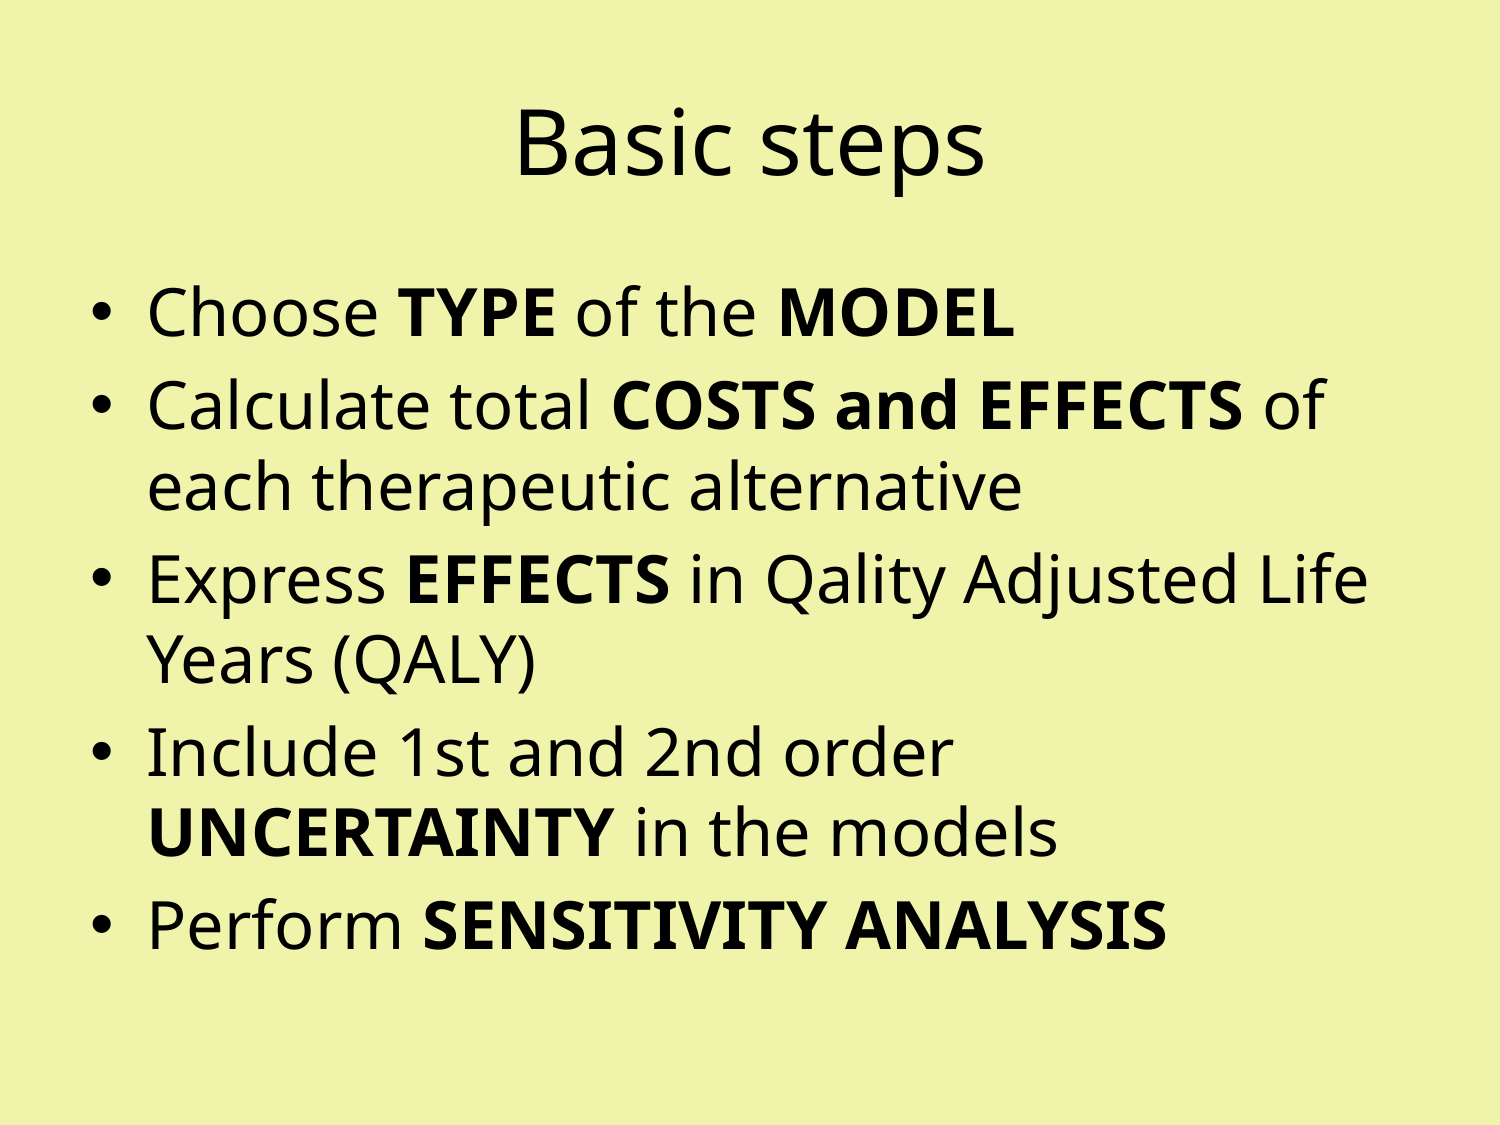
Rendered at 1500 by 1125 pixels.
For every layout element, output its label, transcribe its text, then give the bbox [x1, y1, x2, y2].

title Basic steps [75, 45, 1425, 233]
list Choose TYPE of the MODEL Calculate total COSTS and EFFECTS of each therapeutic alternative Express EFFECTS in Qality Adjusted Life Years (QALY) Include 1st and 2nd order UNCERTAINTY in the models Perform SENSITIVITY ANALYSIS [75, 262, 1425, 1005]
